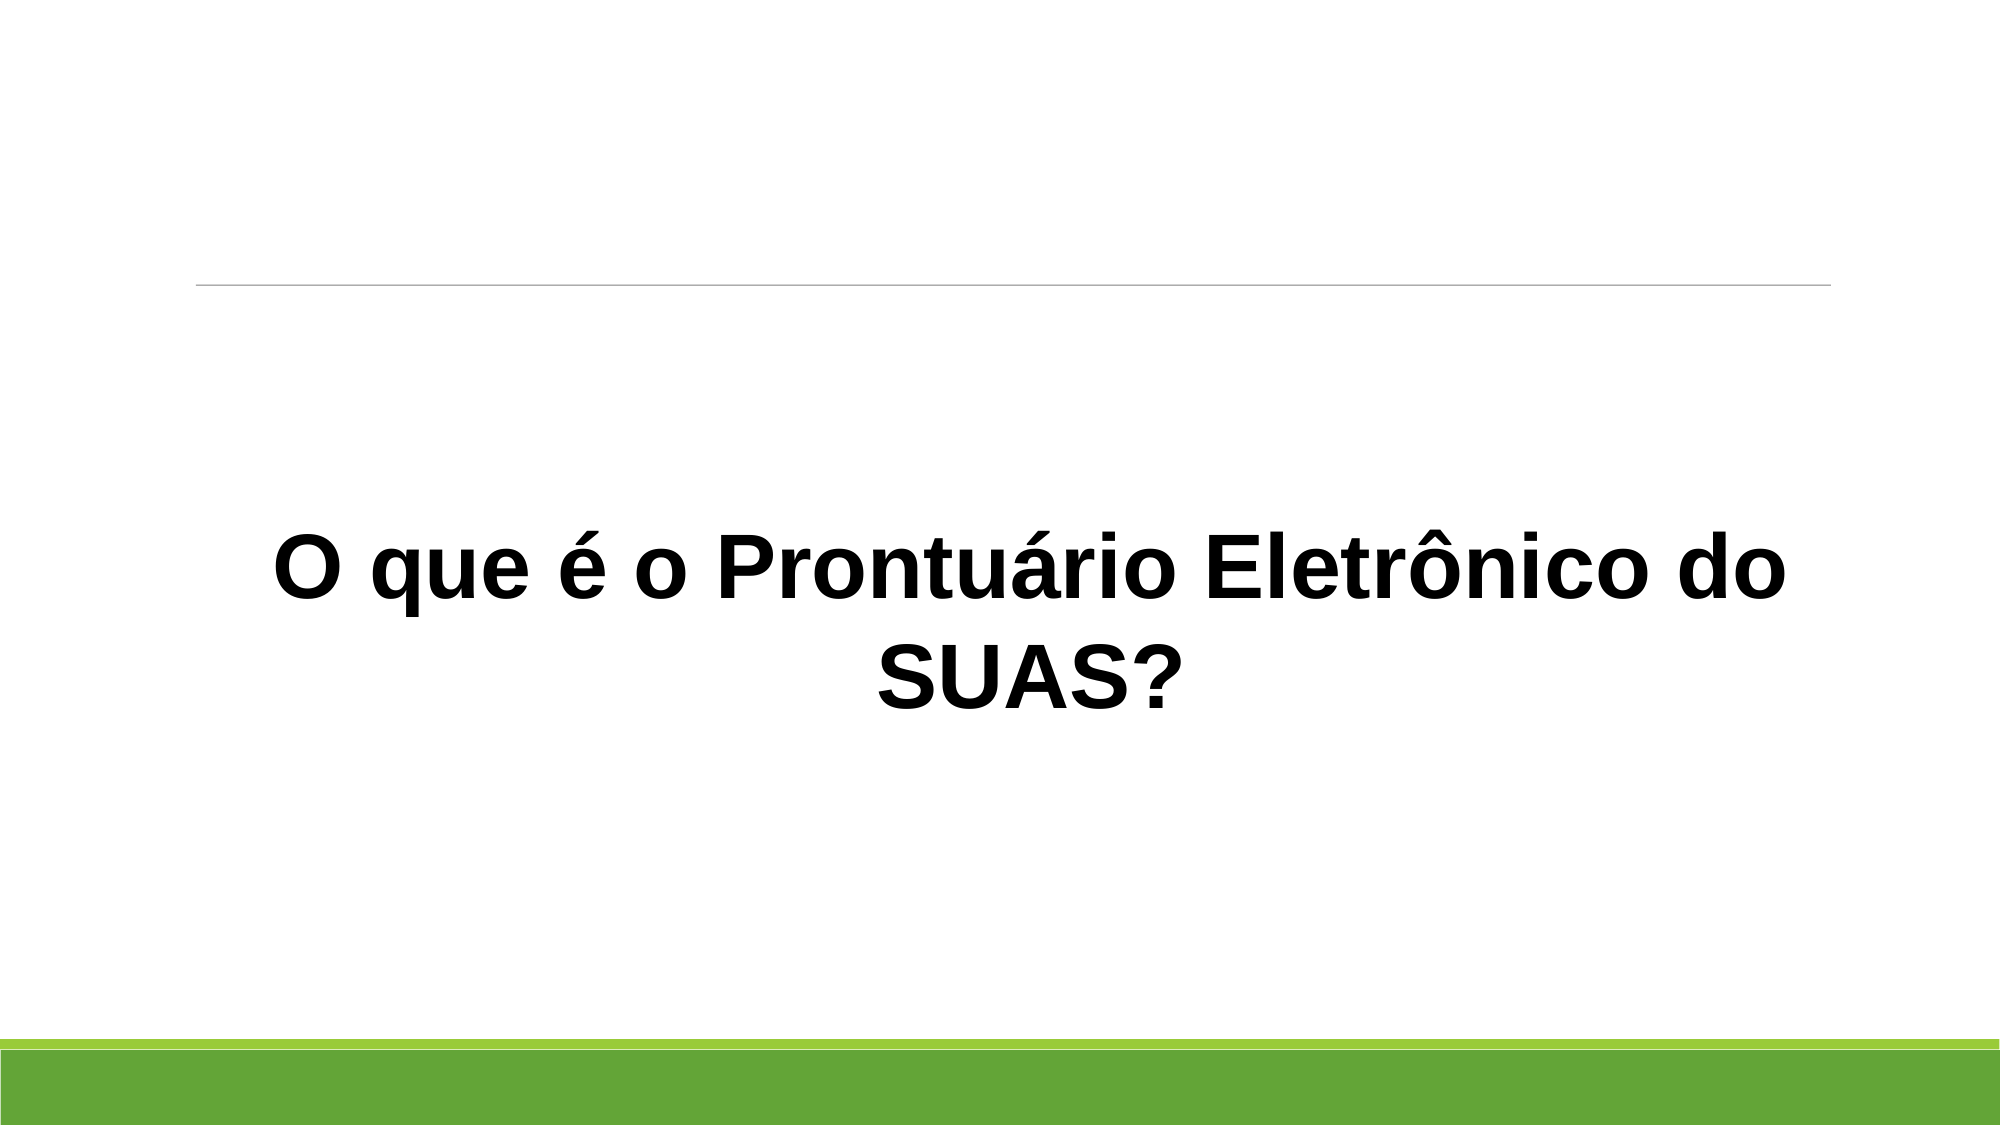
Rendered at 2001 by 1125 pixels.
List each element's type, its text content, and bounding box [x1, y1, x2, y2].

text_box O que é o Prontuário Eletrônico do SUAS? [207, 499, 1856, 734]
